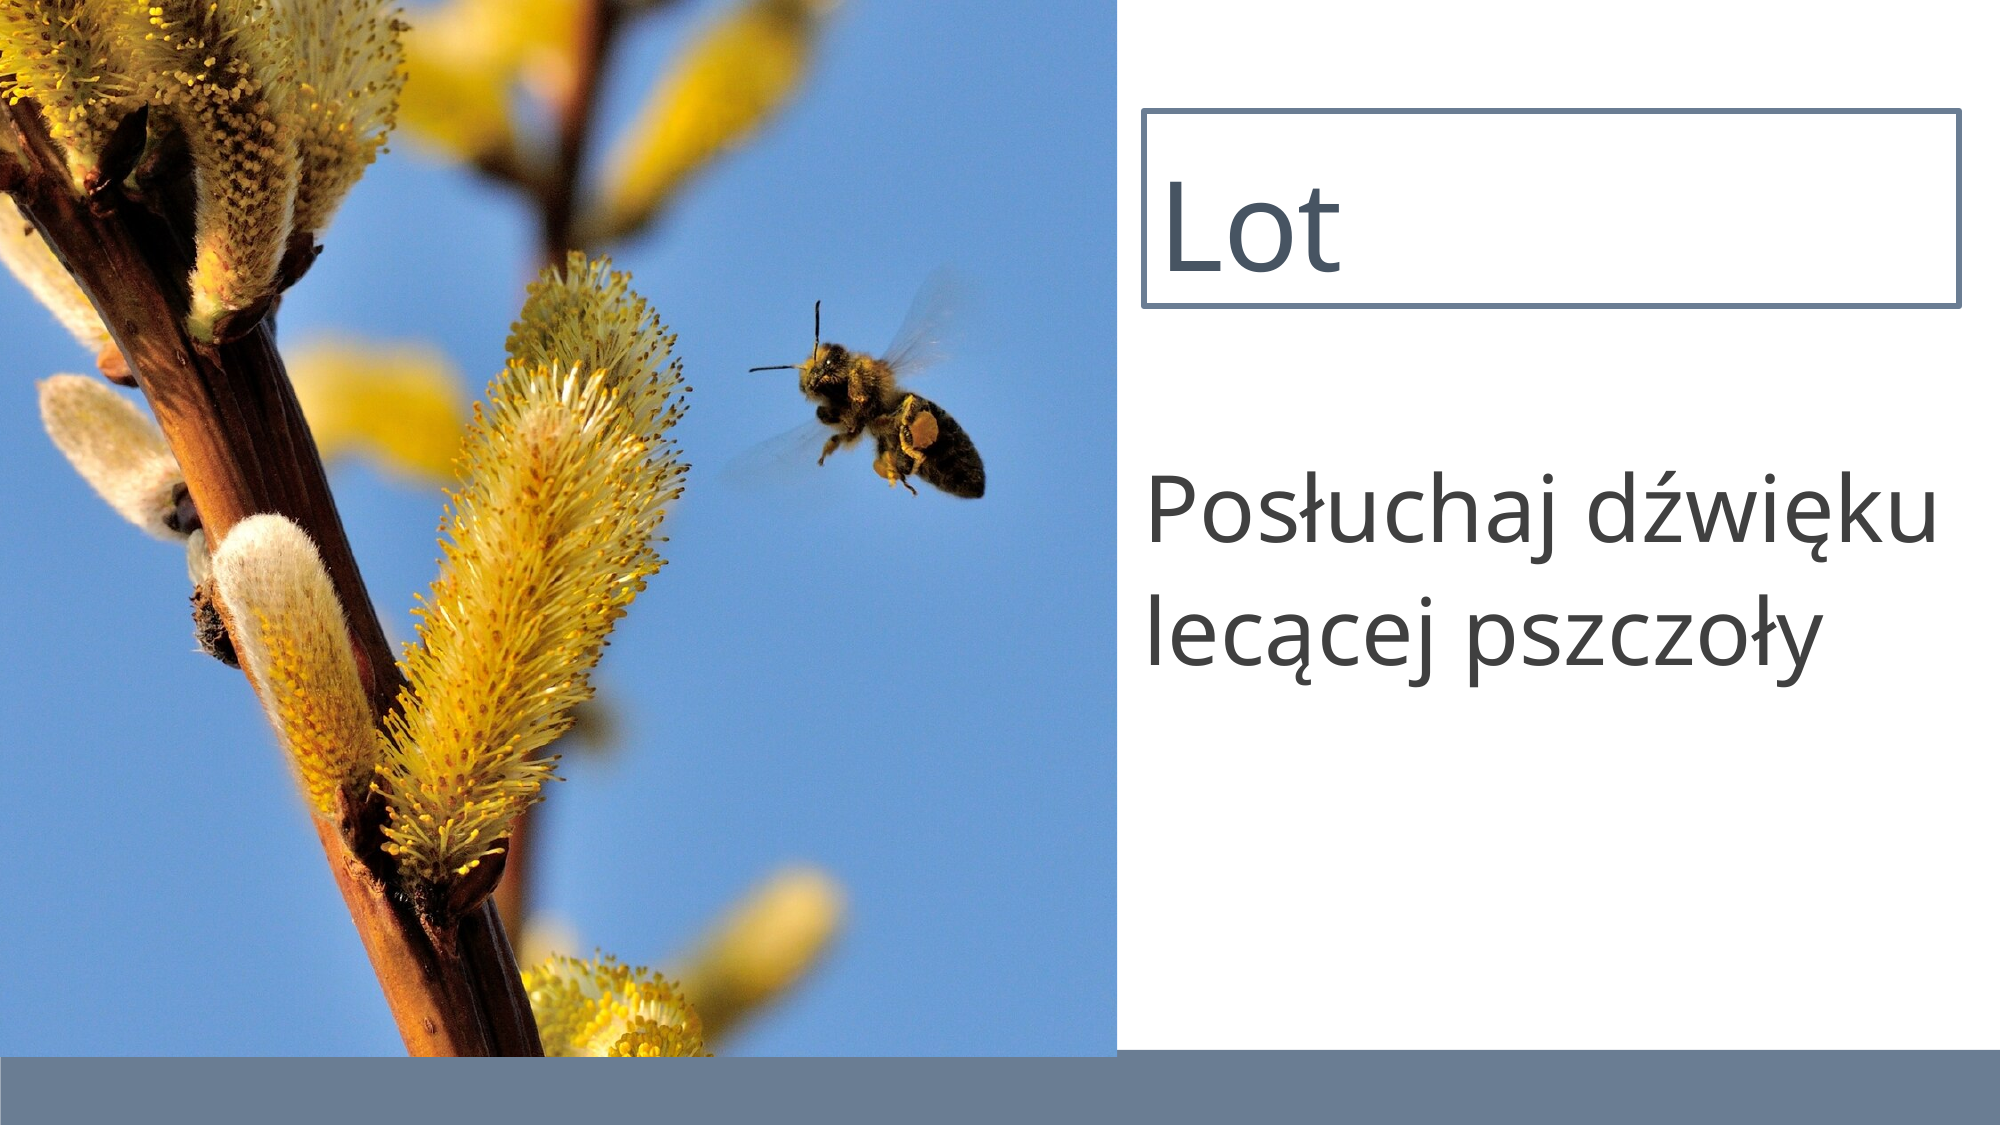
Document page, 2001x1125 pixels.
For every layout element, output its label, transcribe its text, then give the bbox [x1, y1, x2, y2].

list Posłuchaj dźwięku lecącej pszczoły [1143, 431, 1960, 796]
picture [0, 0, 1118, 1057]
title Lot [1143, 110, 1960, 307]
